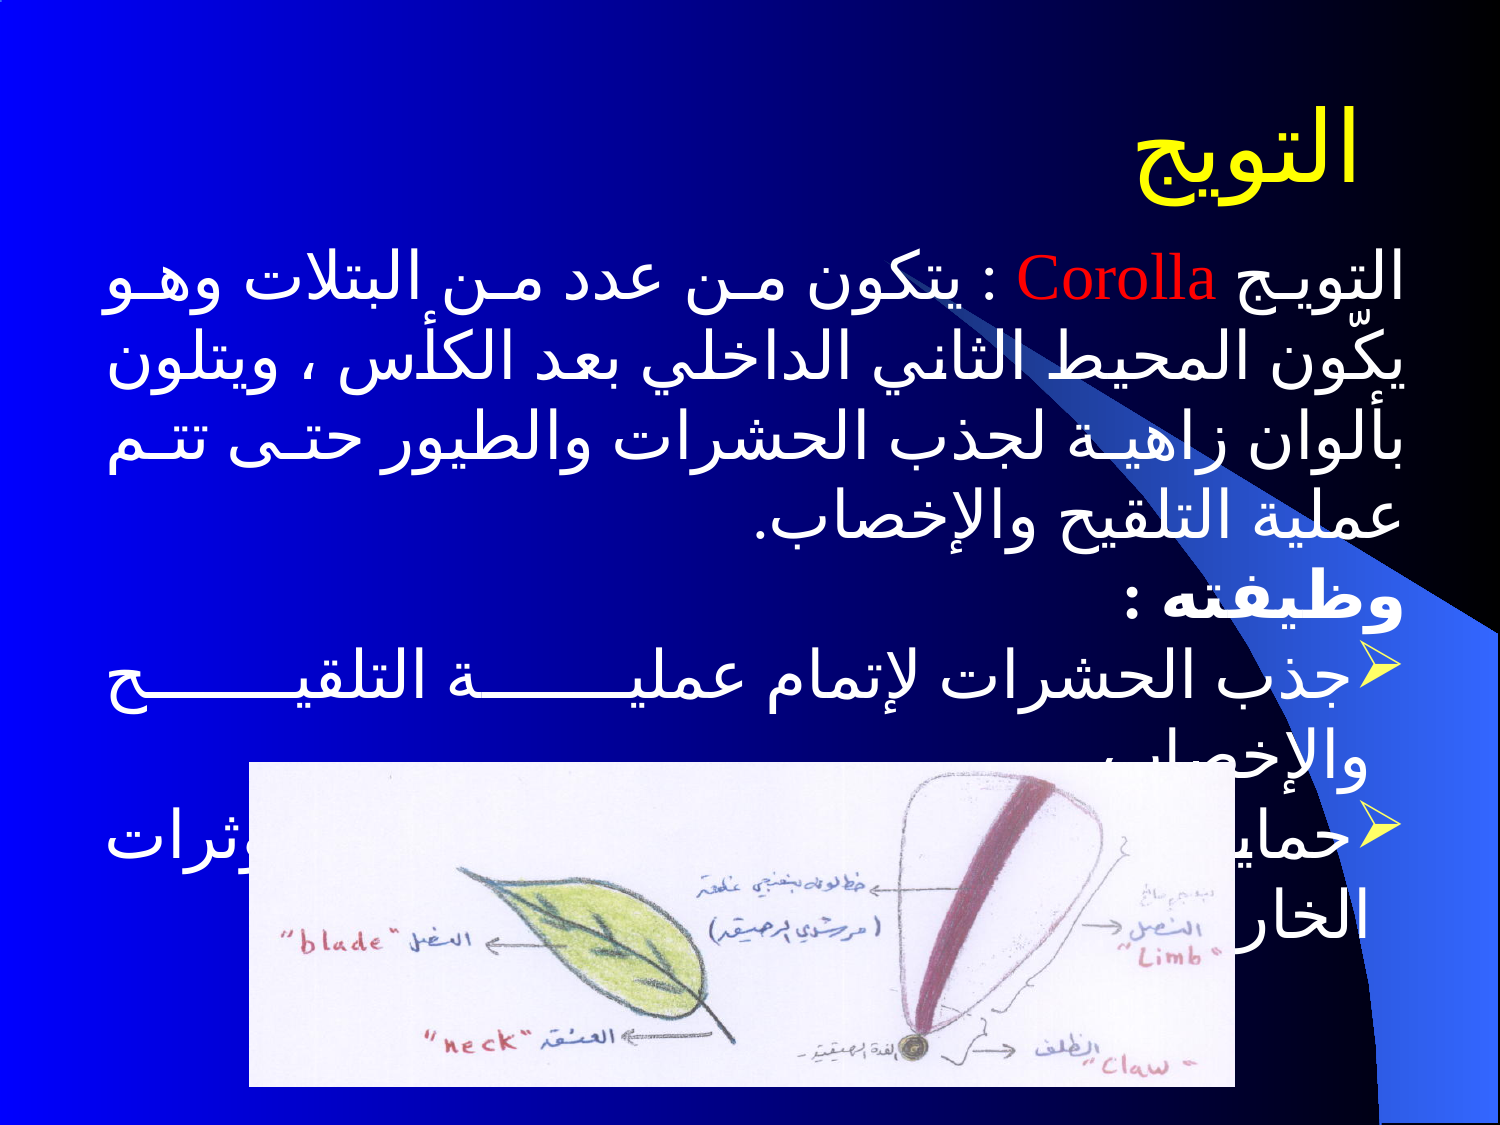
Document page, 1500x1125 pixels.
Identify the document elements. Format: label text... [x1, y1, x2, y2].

text_box التويج [1115, 75, 1403, 210]
picture [249, 762, 1235, 1087]
text_box التويج Corolla : يتكون من عدد من البتلات وهو يكّون المحيط الثاني الداخلي بعد الكأس ، ويتلون بألوان زاهية لجذب الحشرات والطيور حتى تتم عملية التلقيح والإخصاب. وظيفته : جذب الحشرات لإتمام عملية التلقيح والإخصاب. حماية الأعضاء الداخلية الأساسية من المؤثرات الخارجية. [74, 224, 1438, 763]
